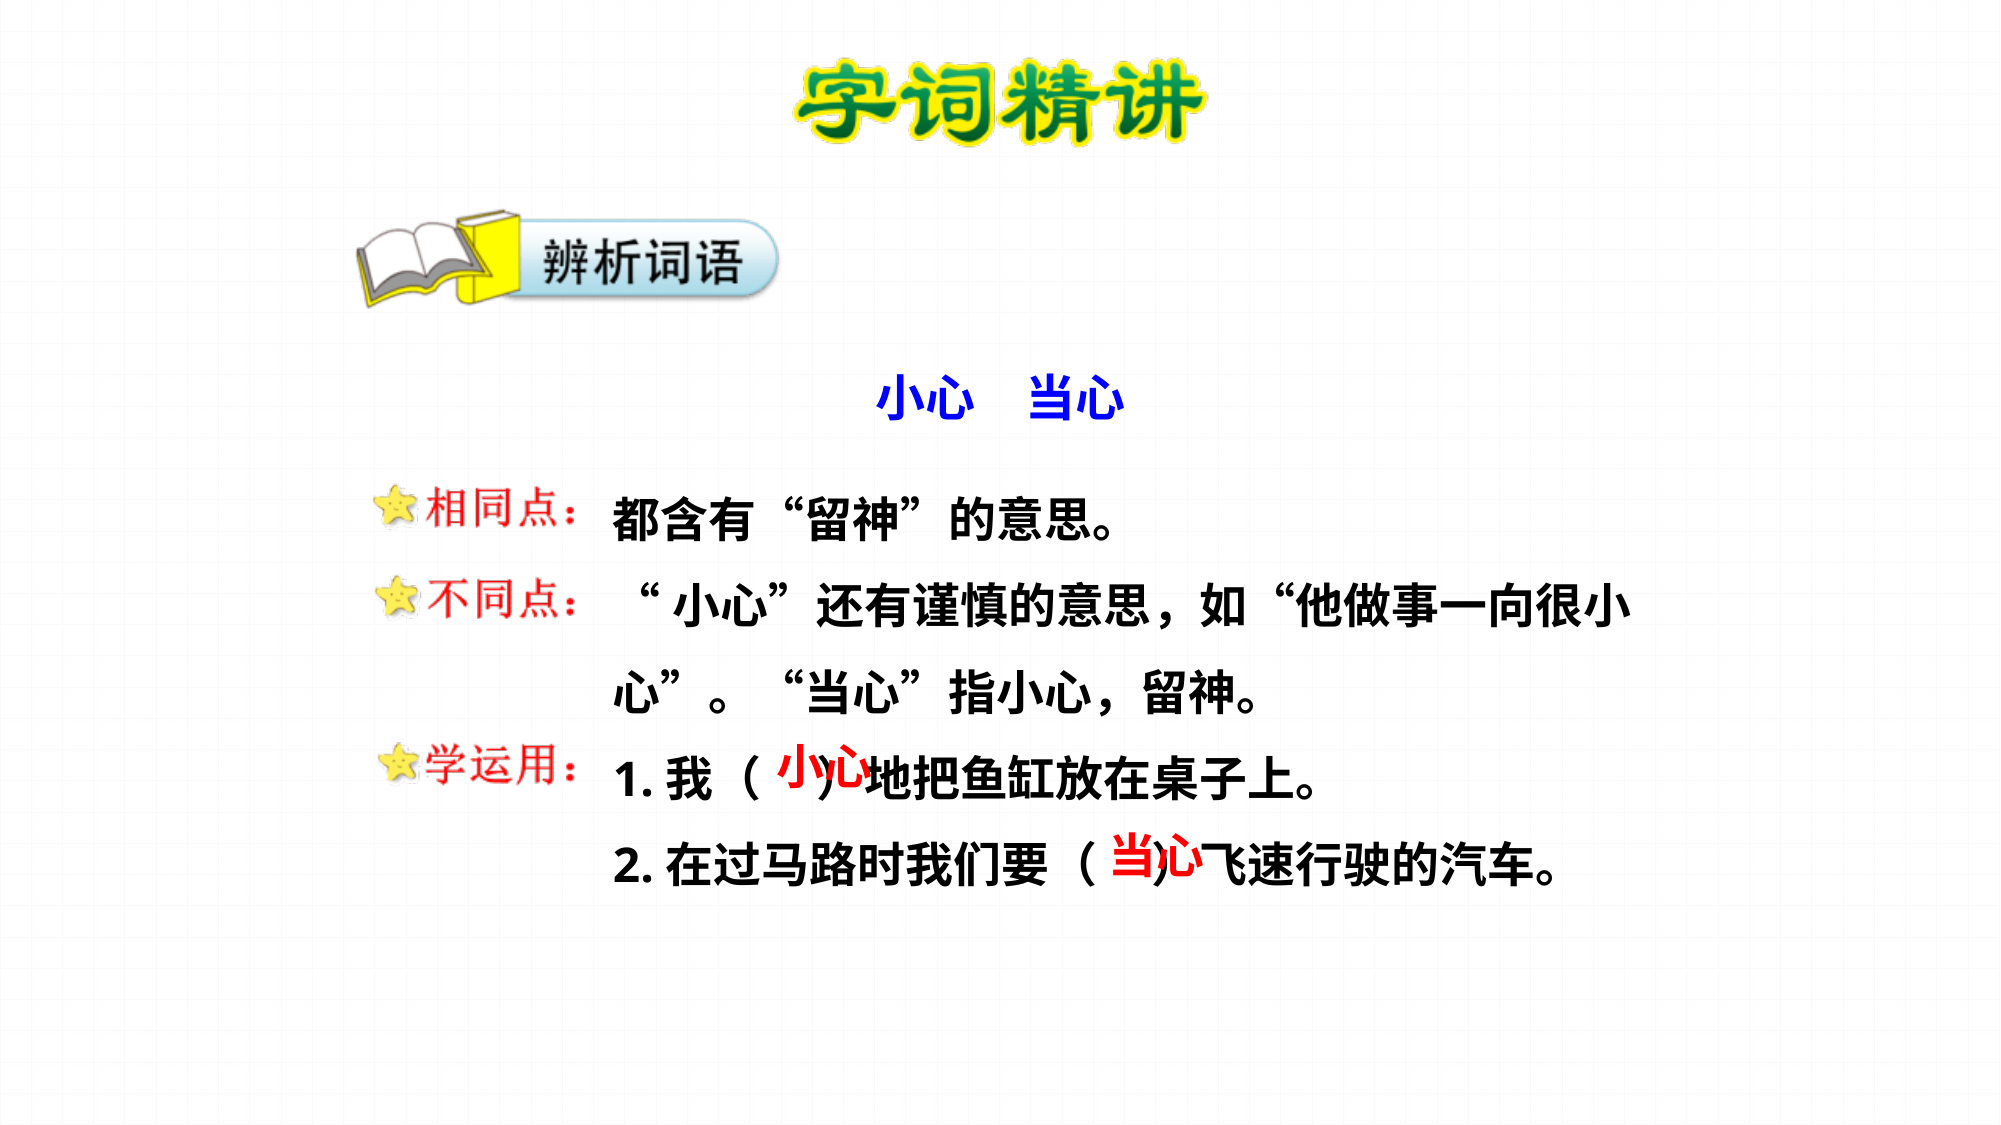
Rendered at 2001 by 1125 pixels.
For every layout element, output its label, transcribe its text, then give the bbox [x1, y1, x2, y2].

picture [372, 460, 634, 649]
text_box 小心 [761, 728, 888, 802]
text_box 都含有“留神”的意思。 “小心”还有谨慎的意思，如“他做事一向很小心”。“当心”指小心，留神。 1.我（ ）地把鱼缸放在桌子上。 2.在过马路时我们要（ ）飞速行驶的汽车。 [598, 453, 1684, 900]
picture [788, 52, 1214, 152]
text_box 小心 当心 [860, 358, 1140, 434]
text_box 当心 [1093, 818, 1220, 891]
picture [343, 199, 786, 327]
picture [376, 716, 637, 817]
